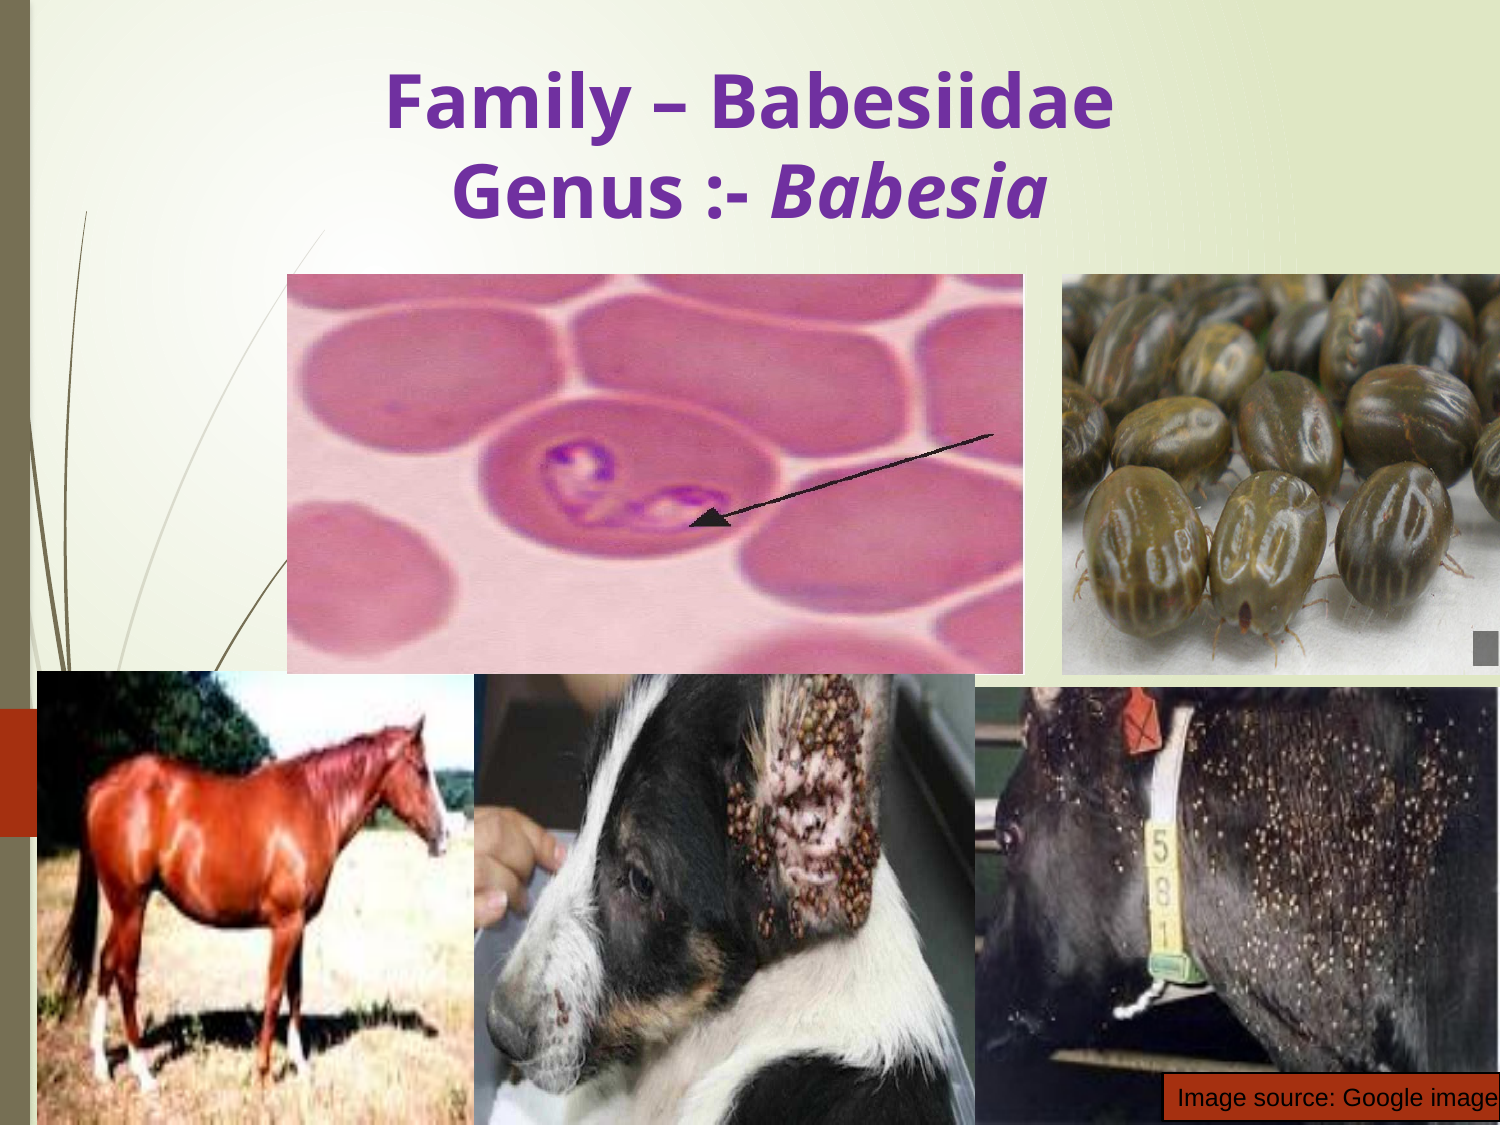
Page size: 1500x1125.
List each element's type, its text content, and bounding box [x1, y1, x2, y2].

picture [1062, 274, 1500, 676]
text_box Family – Babesiidae Genus :- Babesia [0, 45, 1500, 366]
picture [37, 274, 1500, 1125]
